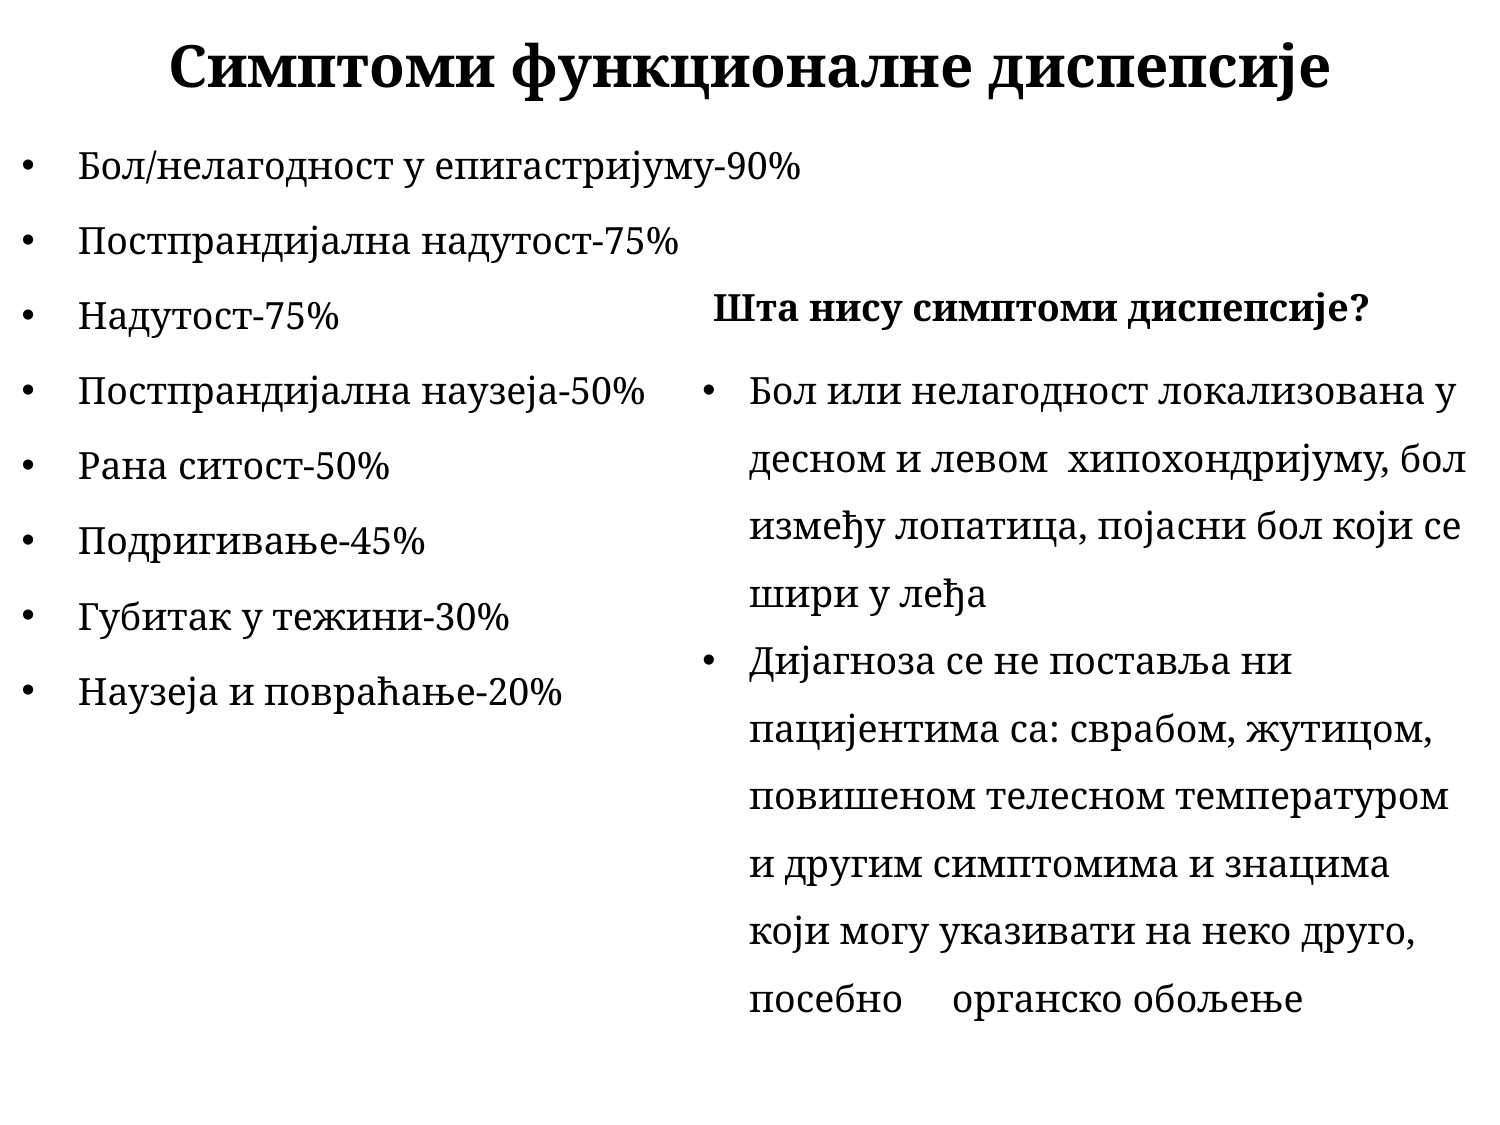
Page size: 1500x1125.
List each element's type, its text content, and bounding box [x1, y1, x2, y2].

list Бол/нелагодност у епигастријуму-90% Постпрандијална надутост-75% Надутост-75% Постпрандијална наузеја-50% Рана ситост-50% Подригивање-45% Губитак у тежини-30% Наузеја и повраћање-20% [6, 112, 870, 904]
title Симптоми функционалне диспепсије [0, 0, 1500, 128]
text_box Бол или нелагодност локализована у десном и левом хипохондријуму, бол између лопатица, појасни бол који се шири у леђа Дијагноза се не поставља ни пацијентима са: сврабом, жутицом, повишеном телесном температуром и другим симптомима и знацима који могу указивати на неко друго, посебно органско обољење [687, 337, 1488, 1028]
text_box Шта нису симптоми диспепсије? [698, 276, 1386, 337]
